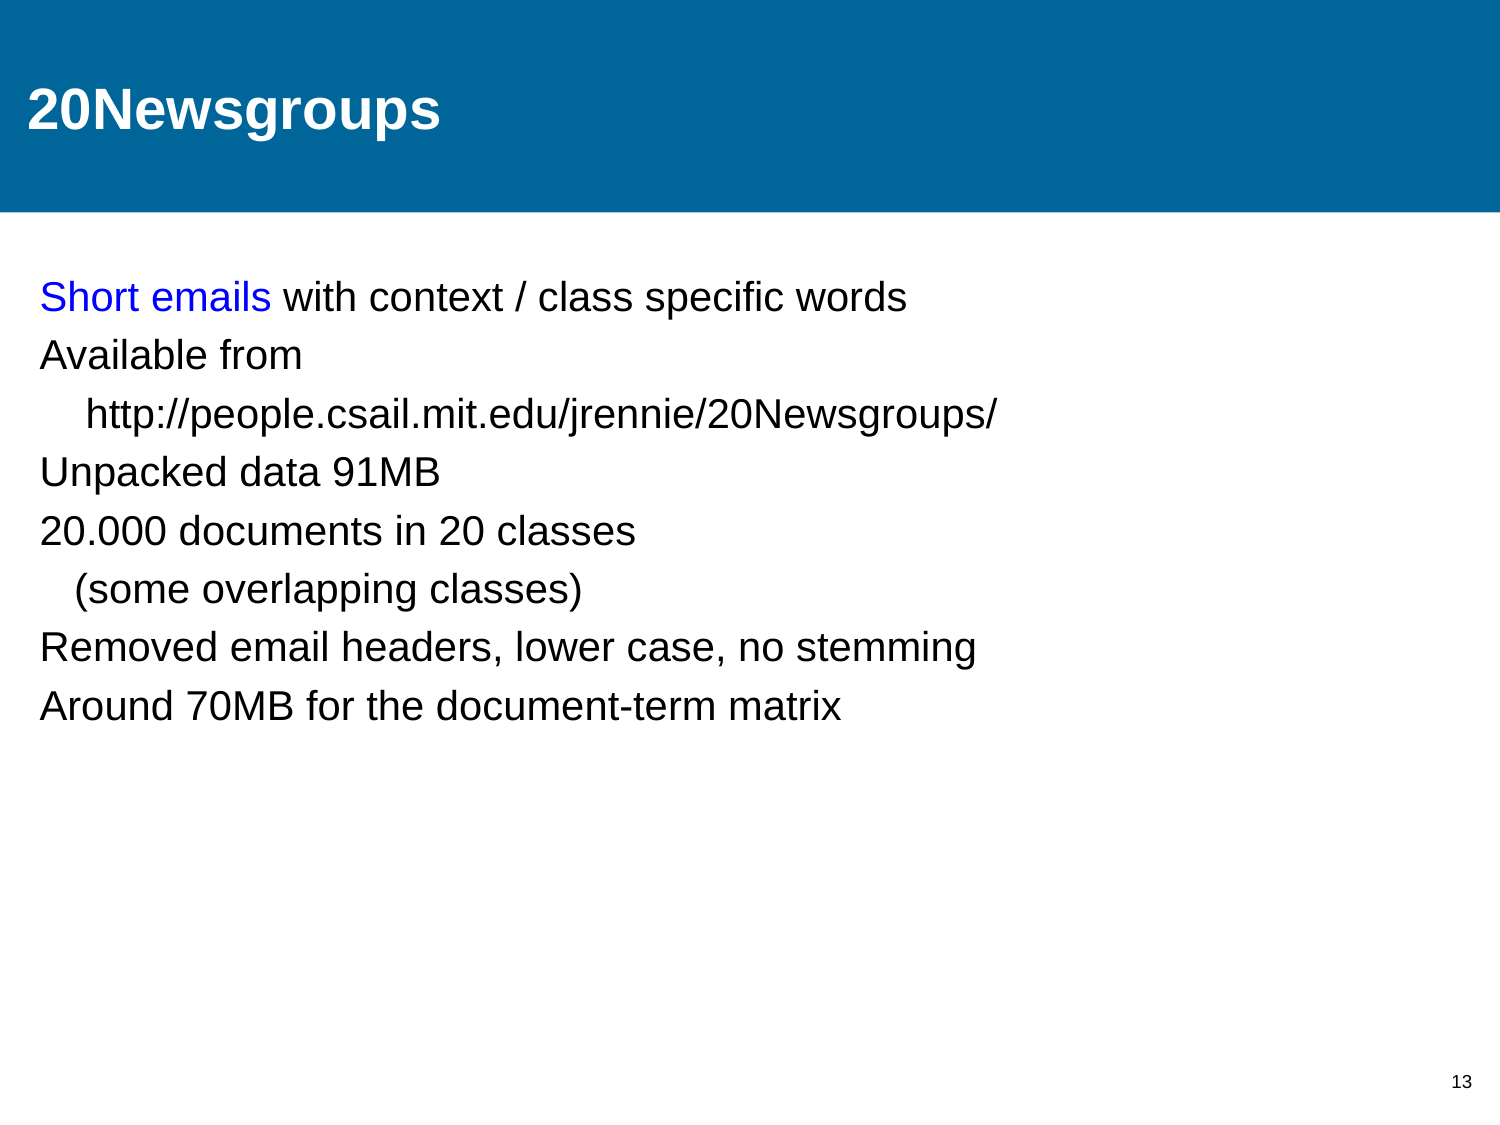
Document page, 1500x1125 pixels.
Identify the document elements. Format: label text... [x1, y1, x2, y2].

text_box Short emails with context / class specific words Available from http://people.csail.mit.edu/jrennie/20Newsgroups/ Unpacked data 91MB 20.000 documents in 20 classes (some overlapping classes) Removed email headers, lower case, no stemming Around 70MB for the document-term matrix [24, 262, 1463, 794]
title 20Newsgroups [12, 12, 1448, 201]
slide_number 13 [1174, 1062, 1488, 1113]
